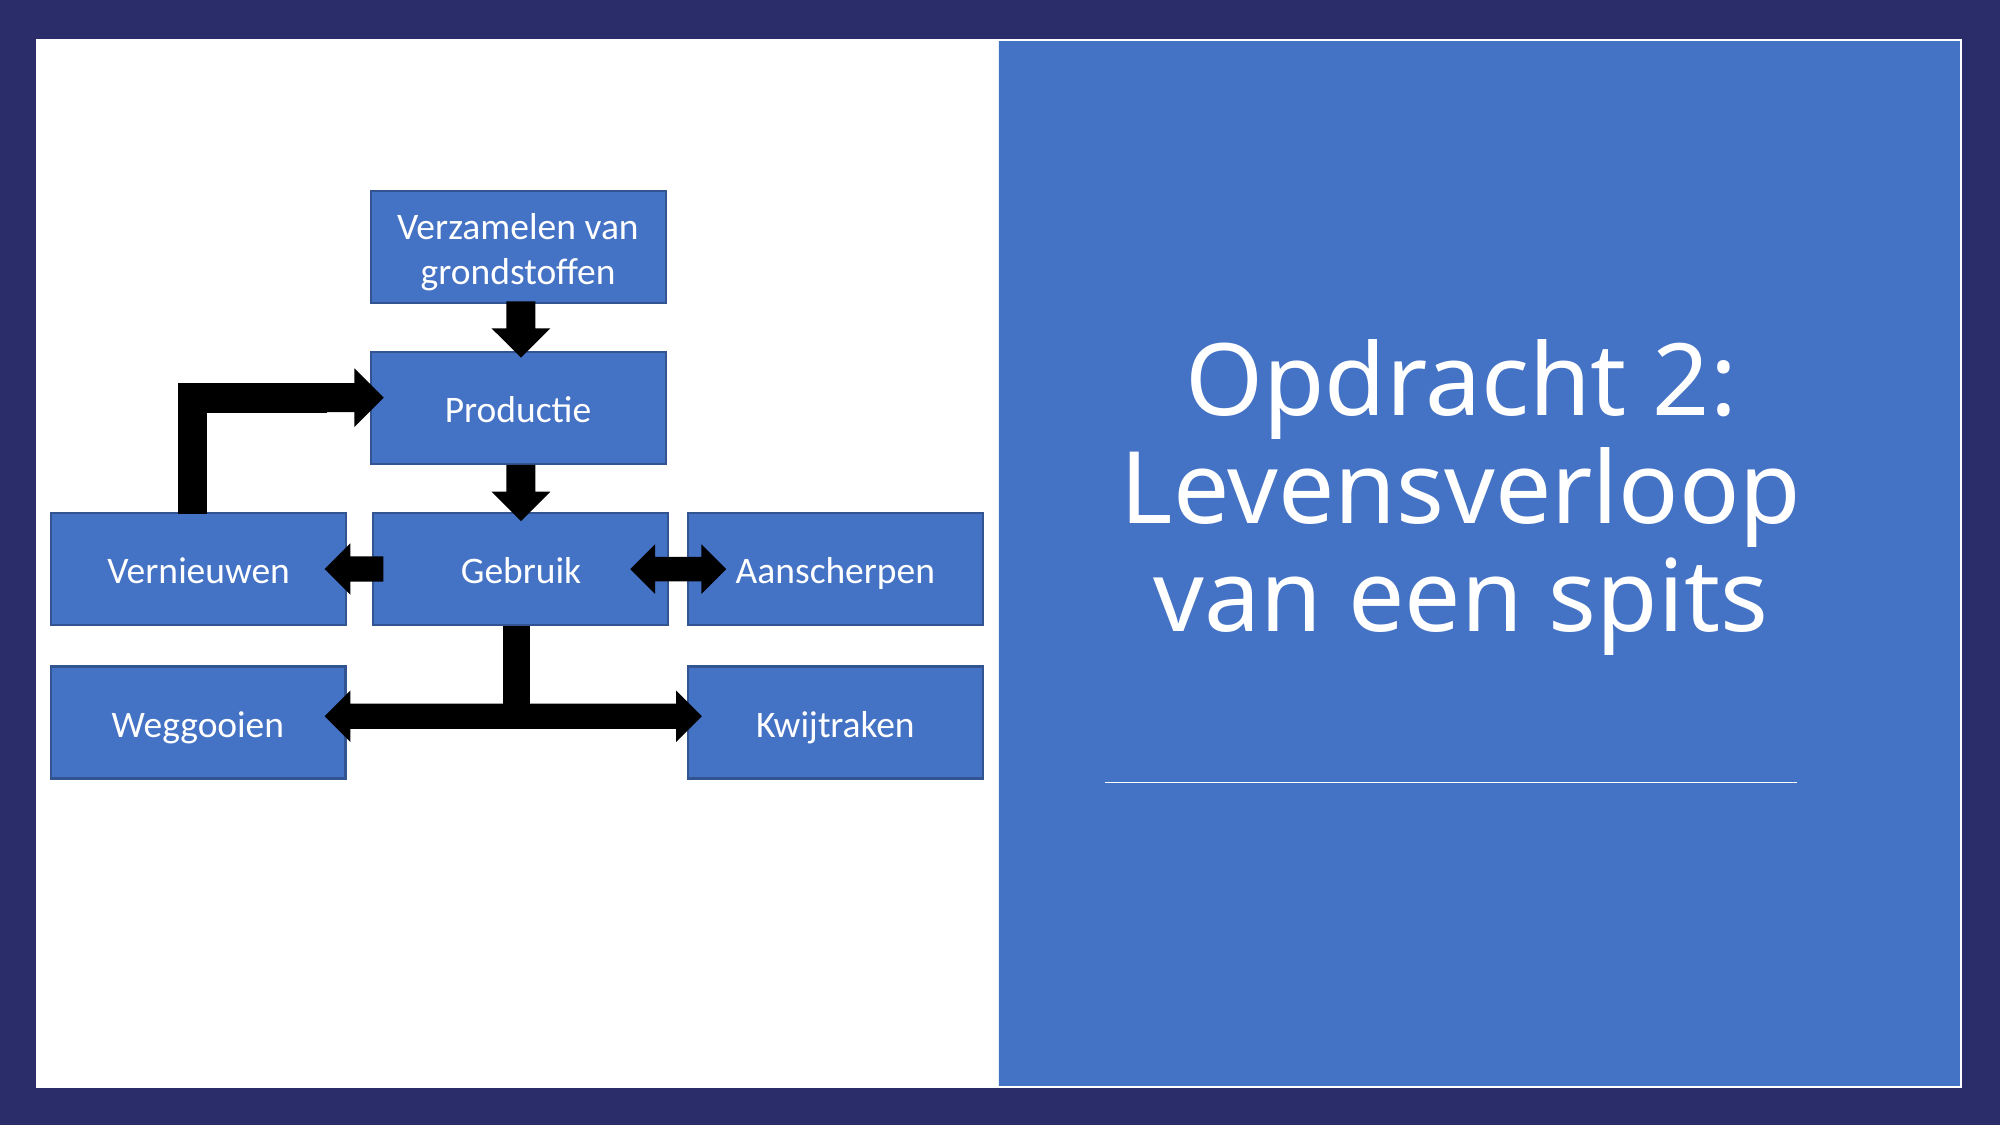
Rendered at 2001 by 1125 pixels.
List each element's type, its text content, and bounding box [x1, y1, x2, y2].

text_box [324, 690, 702, 742]
text_box [0, 0, 2000, 1125]
text_box [36, 39, 1962, 1088]
text_box [178, 383, 327, 413]
text_box [630, 544, 727, 594]
text_box [491, 464, 551, 522]
title Opdracht 2: Levensverloop van een spits [1086, 310, 1836, 661]
text_box [324, 543, 384, 595]
text_box [491, 301, 551, 358]
text_box Kwijtraken [687, 665, 984, 780]
text_box Weggooien [50, 665, 347, 780]
text_box [327, 368, 384, 427]
text_box Gebruik [372, 512, 669, 626]
text_box Vernieuwen [50, 512, 347, 626]
text_box Verzamelen van grondstoffen [370, 190, 667, 304]
text_box [503, 626, 530, 703]
text_box Aanscherpen [687, 512, 984, 626]
text_box Productie [370, 351, 667, 465]
text_box [178, 413, 207, 514]
